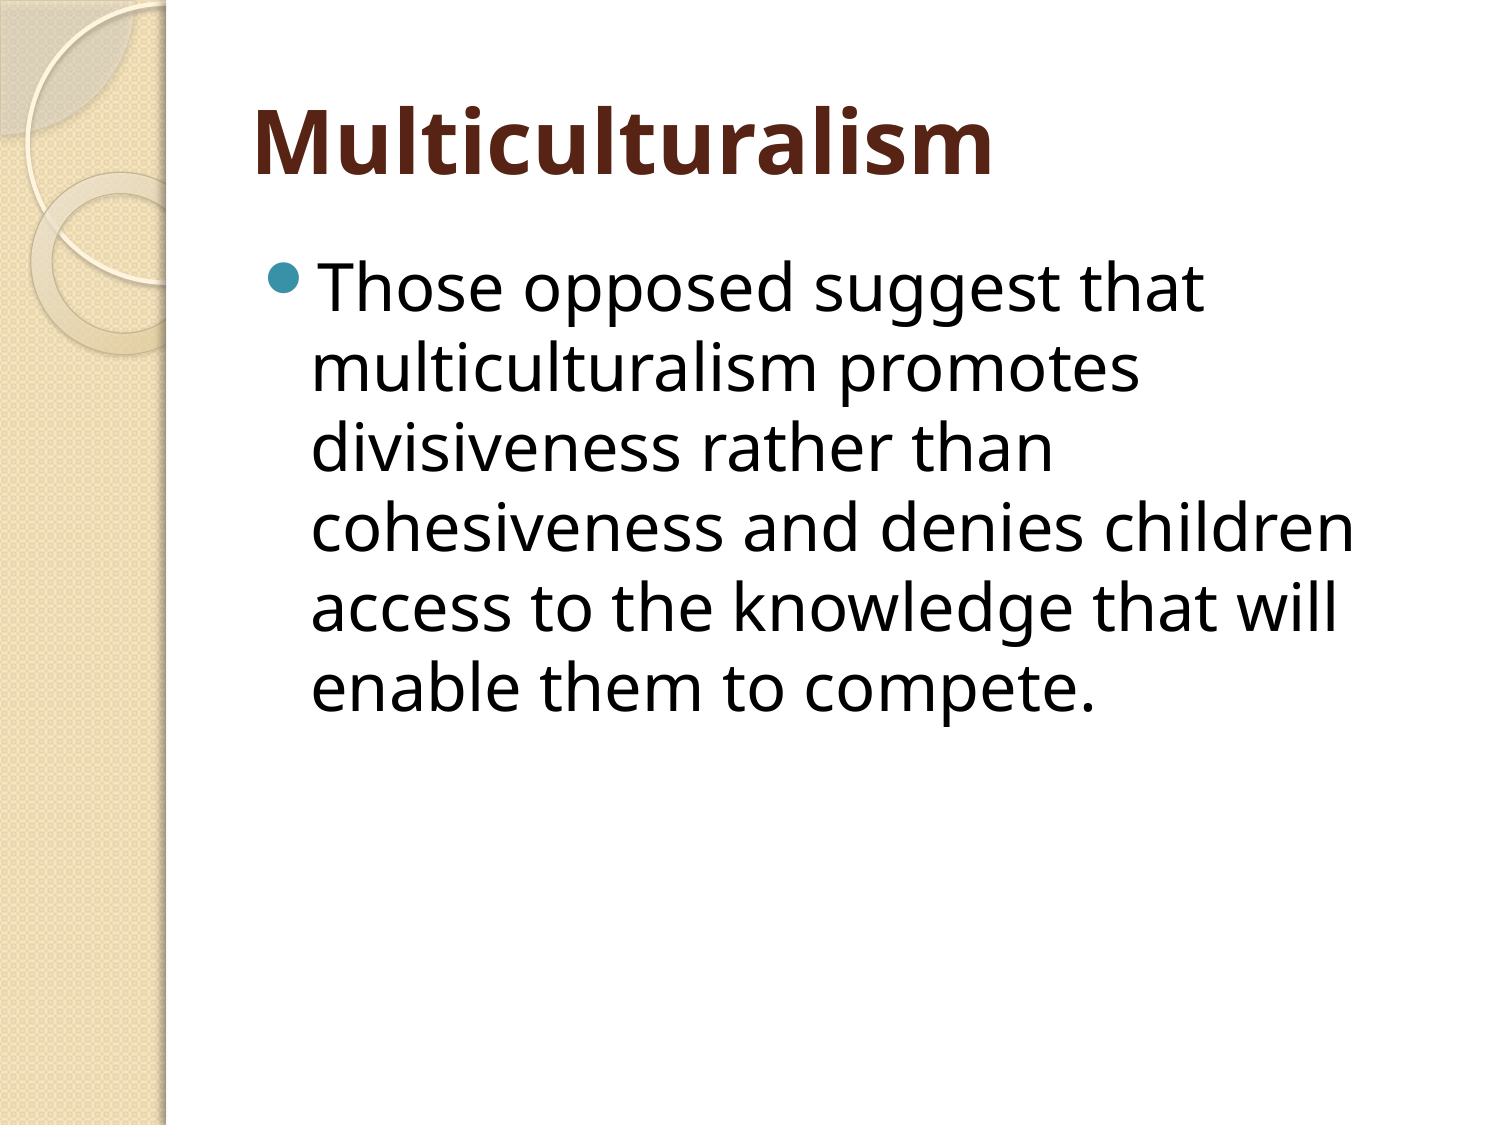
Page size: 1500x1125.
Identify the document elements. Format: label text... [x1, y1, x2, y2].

title Multiculturalism [235, 45, 1466, 233]
list Those opposed suggest that multiculturalism promotes divisiveness rather than cohesiveness and denies children access to the knowledge that will enable them to compete. [235, 237, 1466, 1025]
